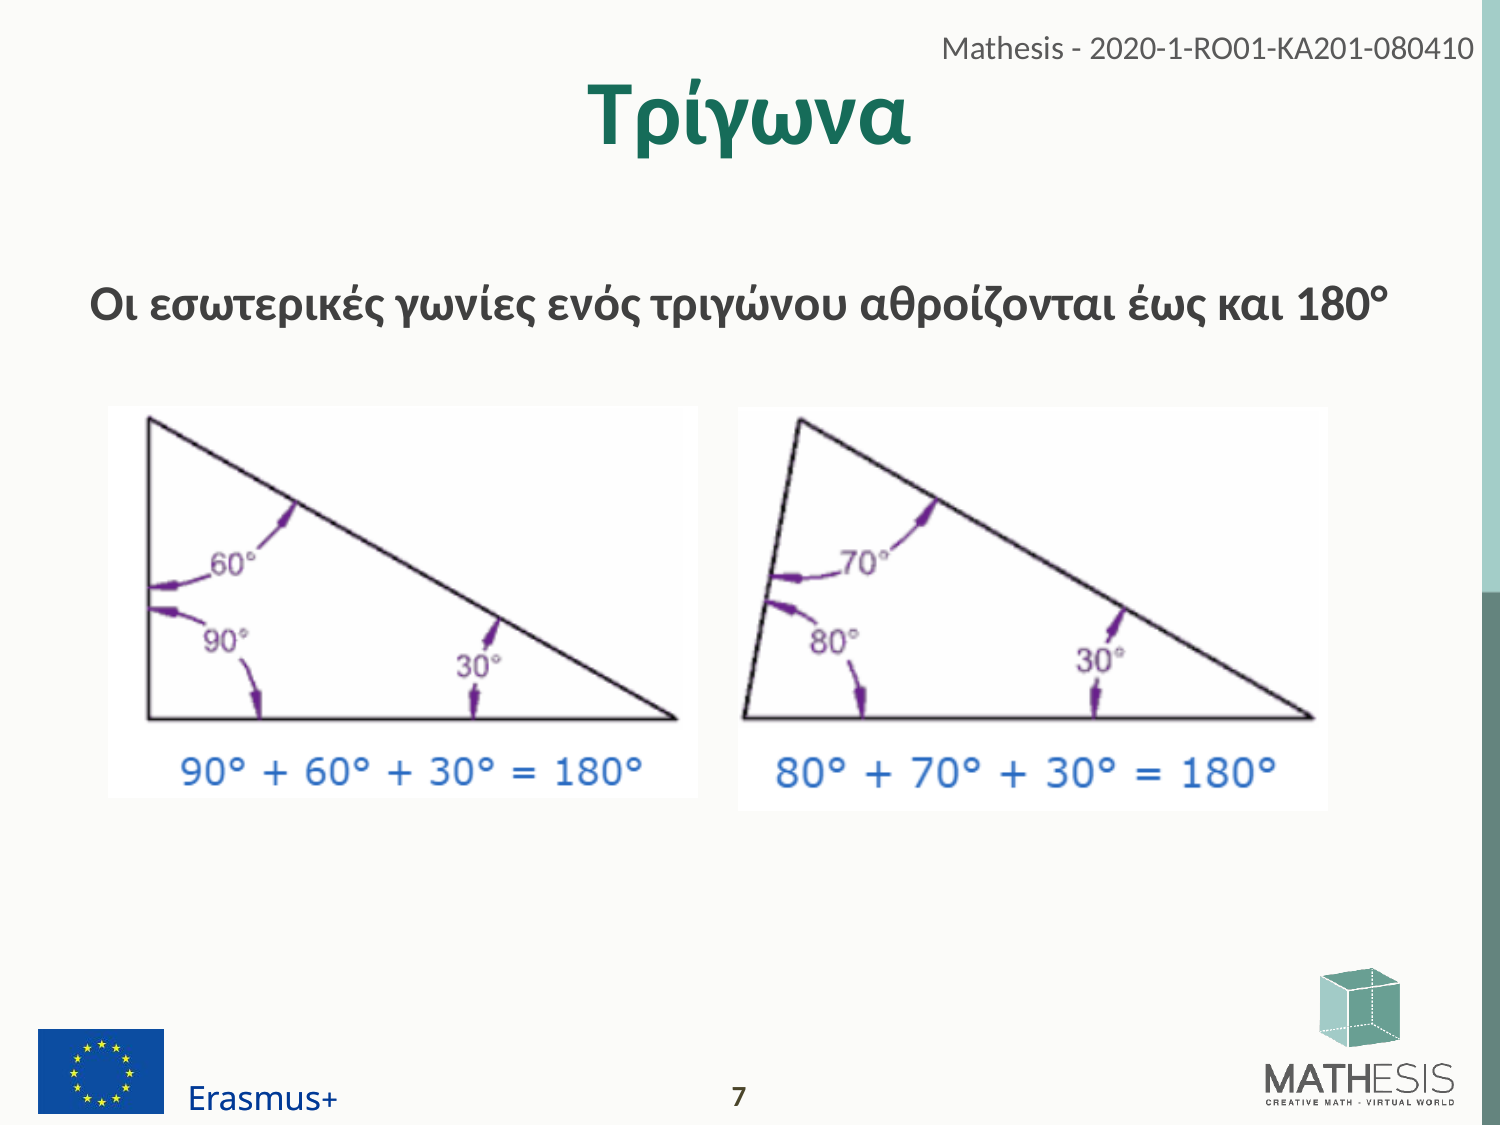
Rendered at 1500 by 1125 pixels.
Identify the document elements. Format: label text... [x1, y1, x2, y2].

picture [737, 407, 1328, 811]
title Τρίγωνα [75, 45, 1425, 233]
picture [38, 1029, 164, 1114]
picture [108, 405, 699, 798]
list Οι εσωτερικές γωνίες ενός τριγώνου αθροίζονται έως και 180° [75, 262, 1425, 1005]
